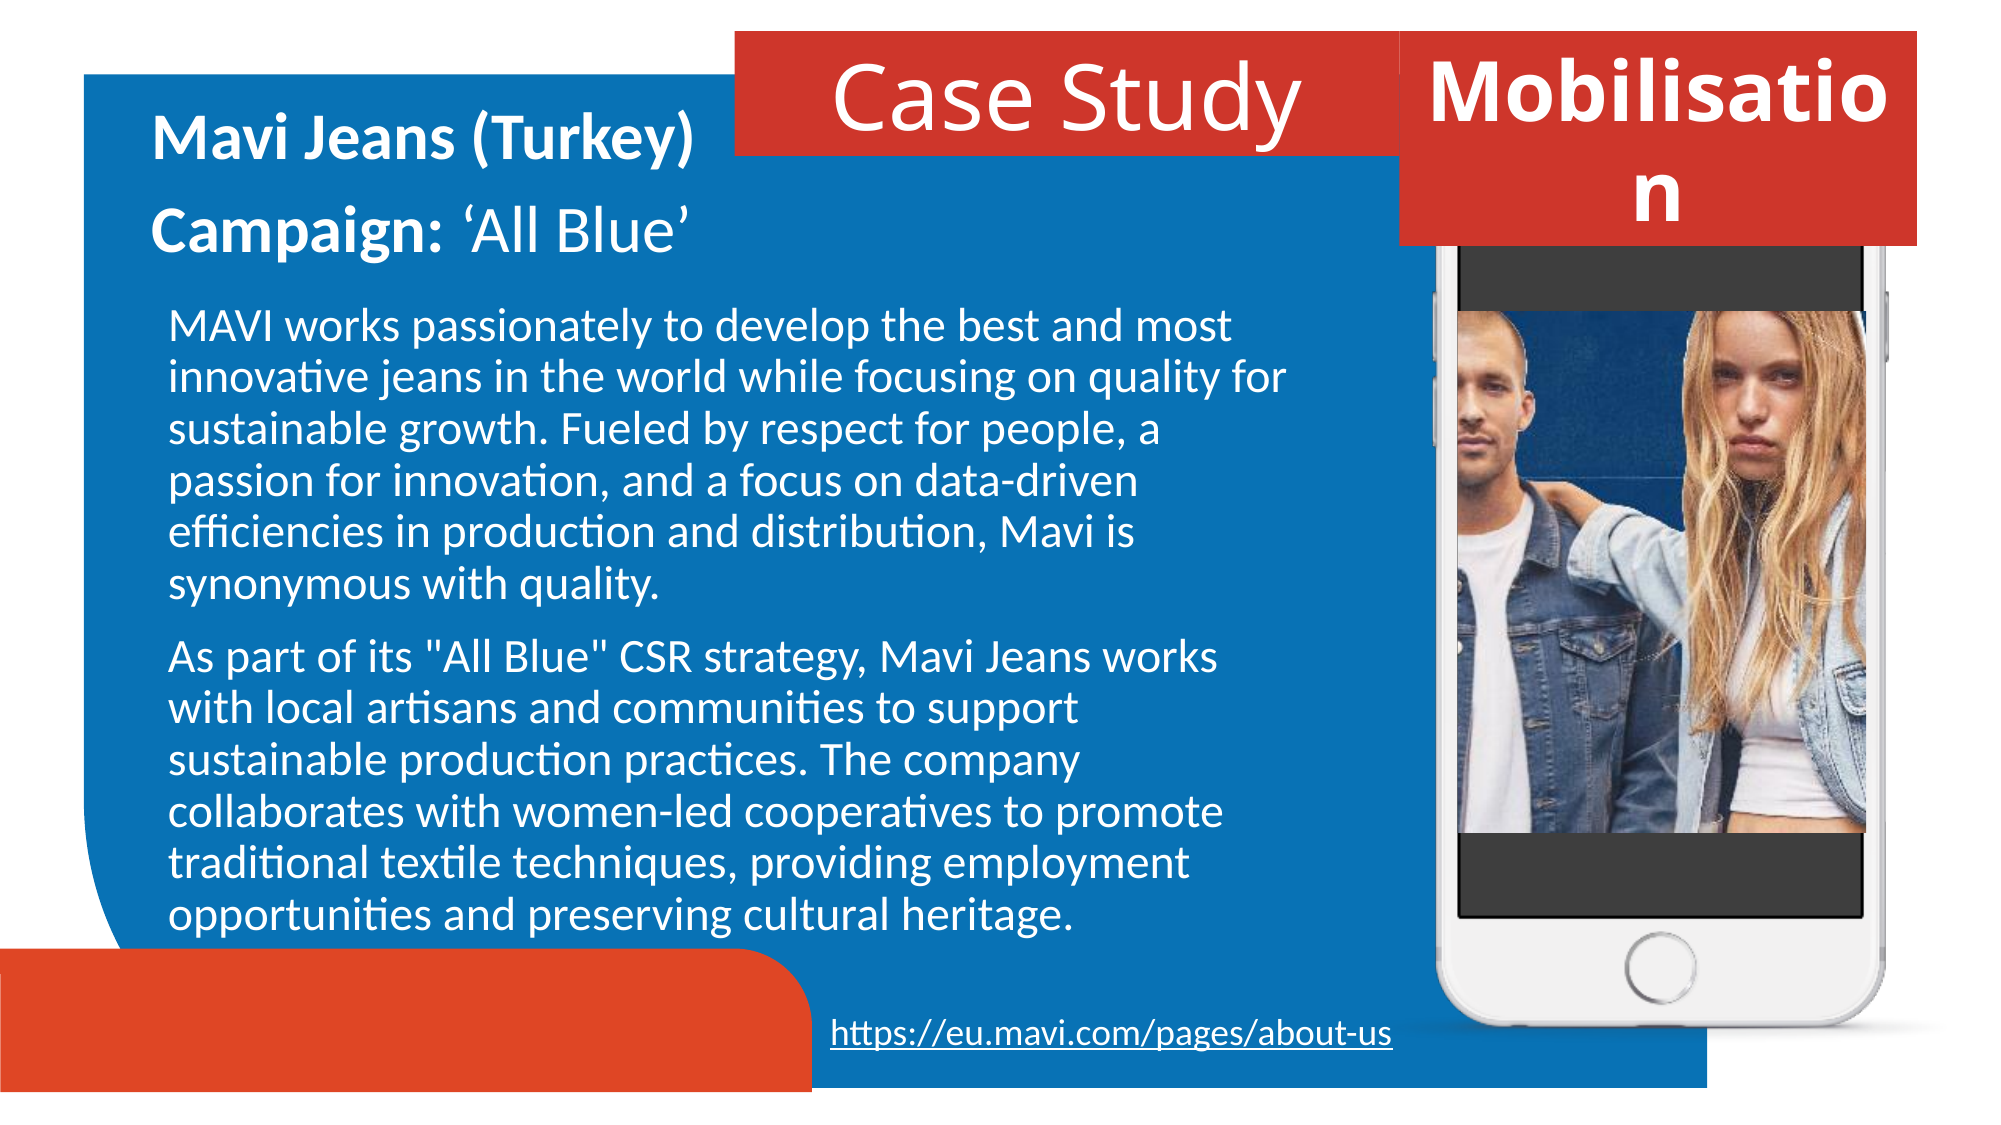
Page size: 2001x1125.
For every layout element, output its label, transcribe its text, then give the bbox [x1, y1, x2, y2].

list Mavi Jeans (Turkey) Campaign: ‘All Blue’ [137, 94, 956, 258]
picture [1328, 37, 2000, 1088]
text_box Case Study [734, 31, 1399, 156]
text_box Mobilisation [1399, 31, 1917, 246]
list MAVI works passionately to develop the best and most innovative jeans in the world while focusing on quality for sustainable growth. Fueled by respect for people, a passion for innovation, and a focus on data-driven efficiencies in production and distribution, Mavi is synonymous with quality. As part of its "All Blue" CSR strategy, Mavi Jeans works with local artisans and communities to support sustainable production practices. The company collaborates with women-led cooperatives to promote traditional textile techniques, providing employment opportunities and preserving cultural heritage. [153, 292, 1317, 833]
text_box https://eu.mavi.com/pages/about-us [815, 1000, 1817, 1060]
